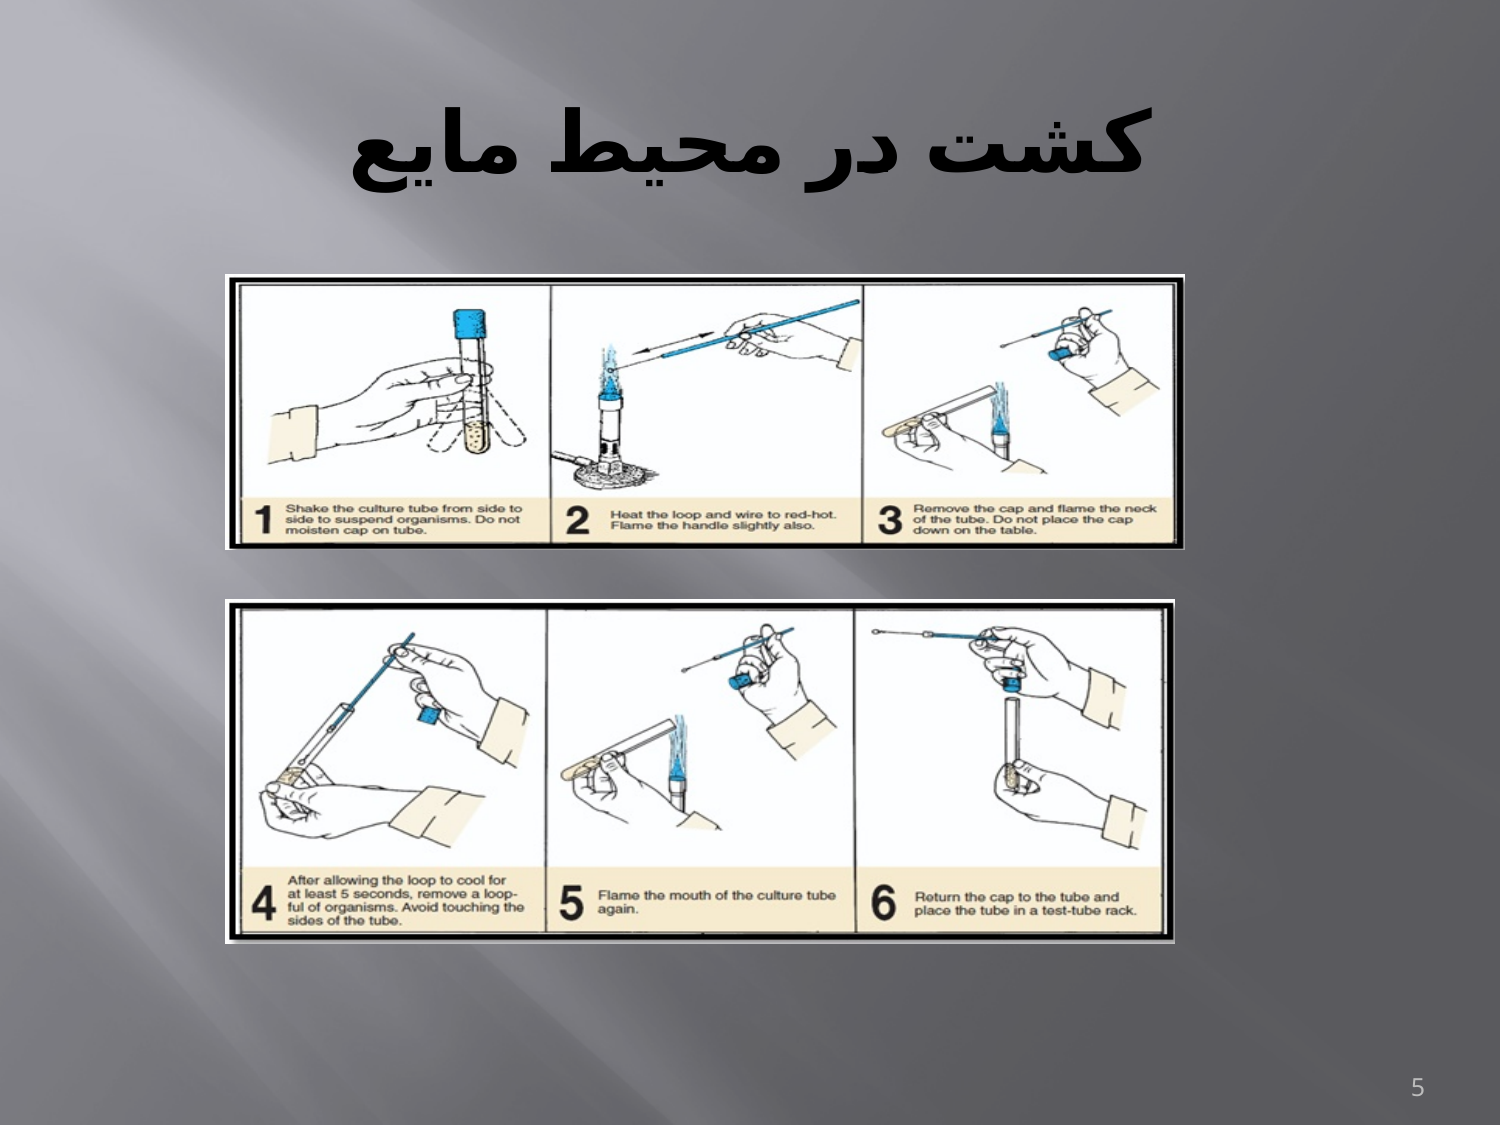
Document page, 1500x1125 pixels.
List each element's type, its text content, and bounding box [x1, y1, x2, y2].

title کشت در محیط مایع [75, 45, 1425, 233]
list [224, 274, 1185, 551]
slide_number 5 [1299, 1052, 1425, 1113]
picture [224, 599, 1176, 945]
